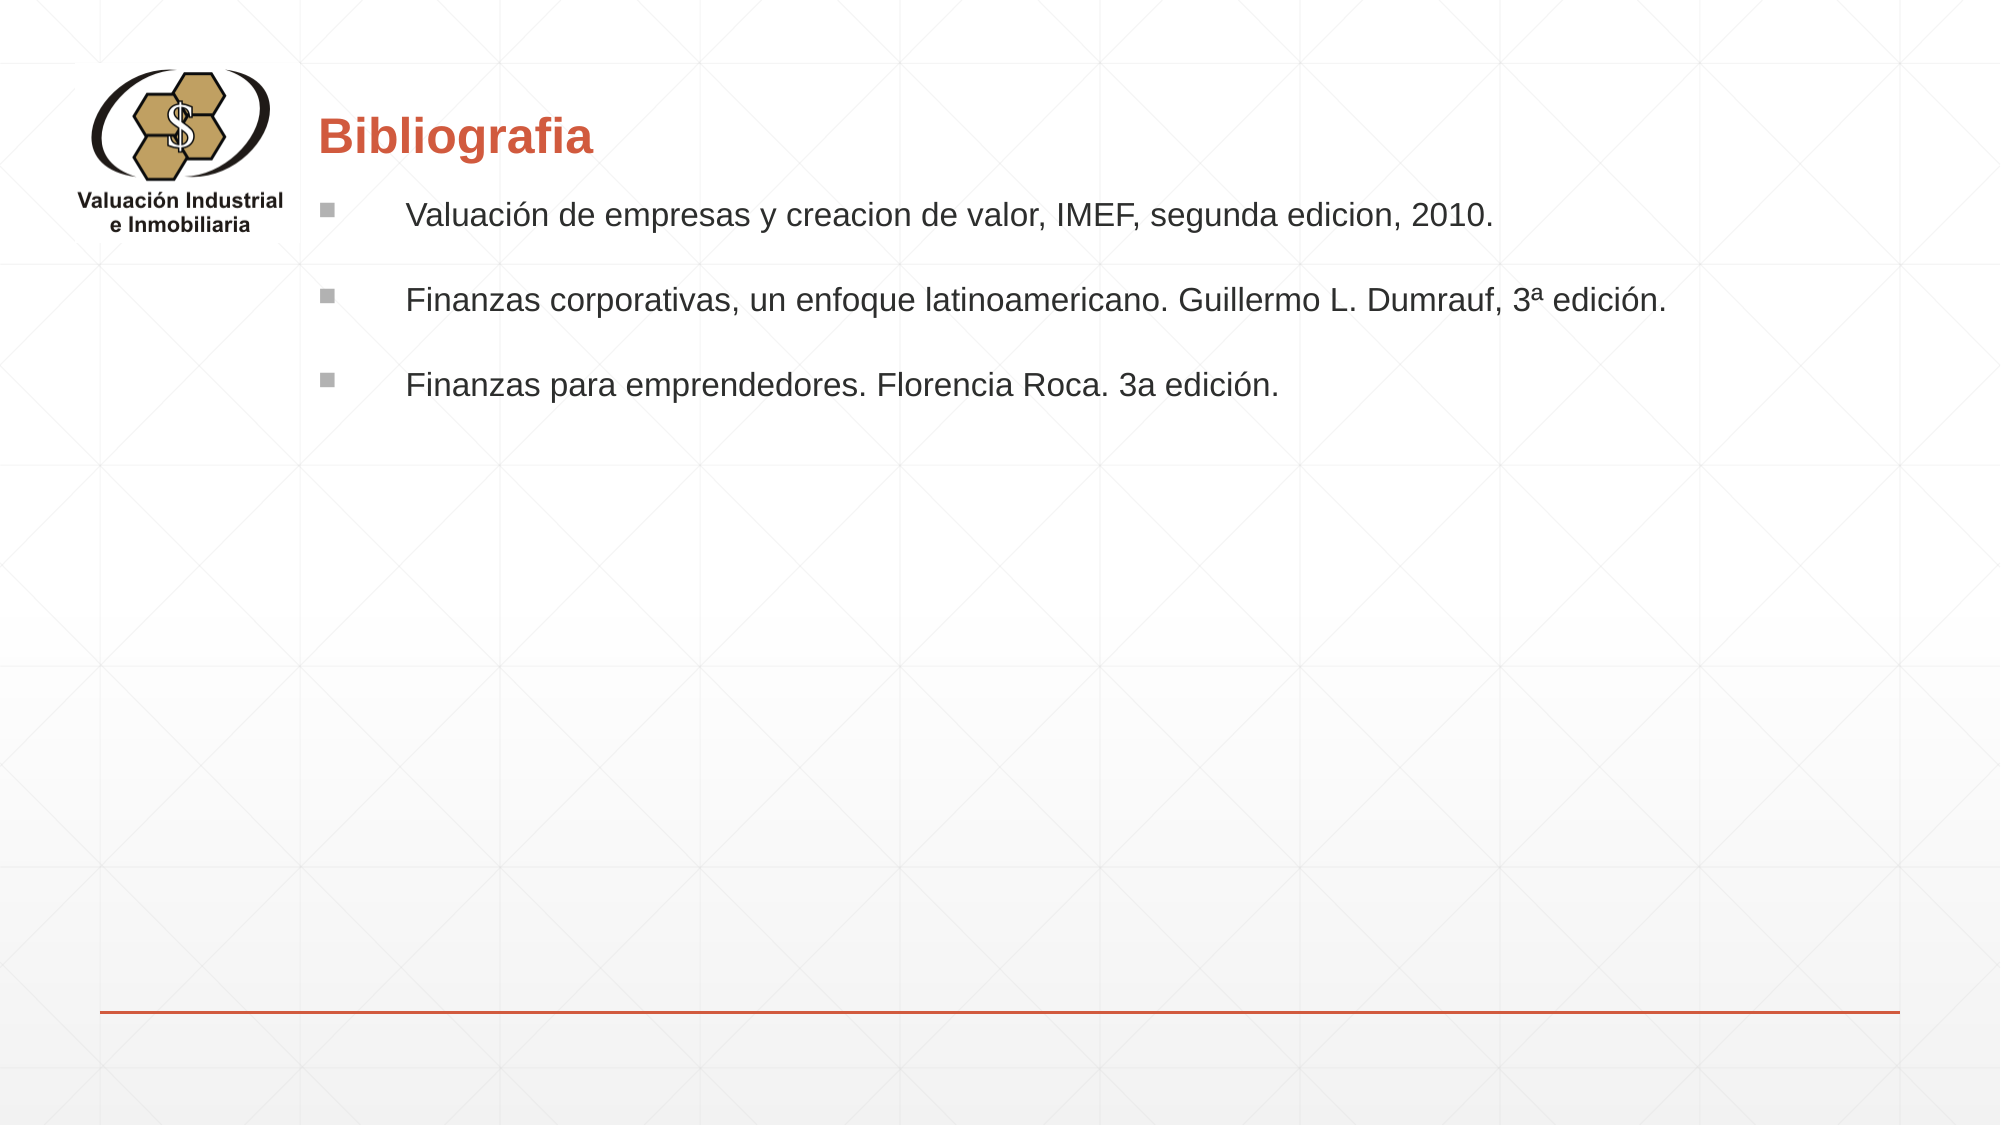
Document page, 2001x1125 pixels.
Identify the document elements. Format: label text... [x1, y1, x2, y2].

list Valuación de empresas y creacion de valor, IMEF, segunda edicion, 2010. Finanzas corporativas, un enfoque latinoamericano. Guillermo L. Dumrauf, 3ª edición. Finanzas para emprendedores. Florencia Roca. 3a edición. [303, 190, 1788, 1004]
title Bibliografia [303, 82, 1788, 172]
picture [74, 63, 300, 243]
